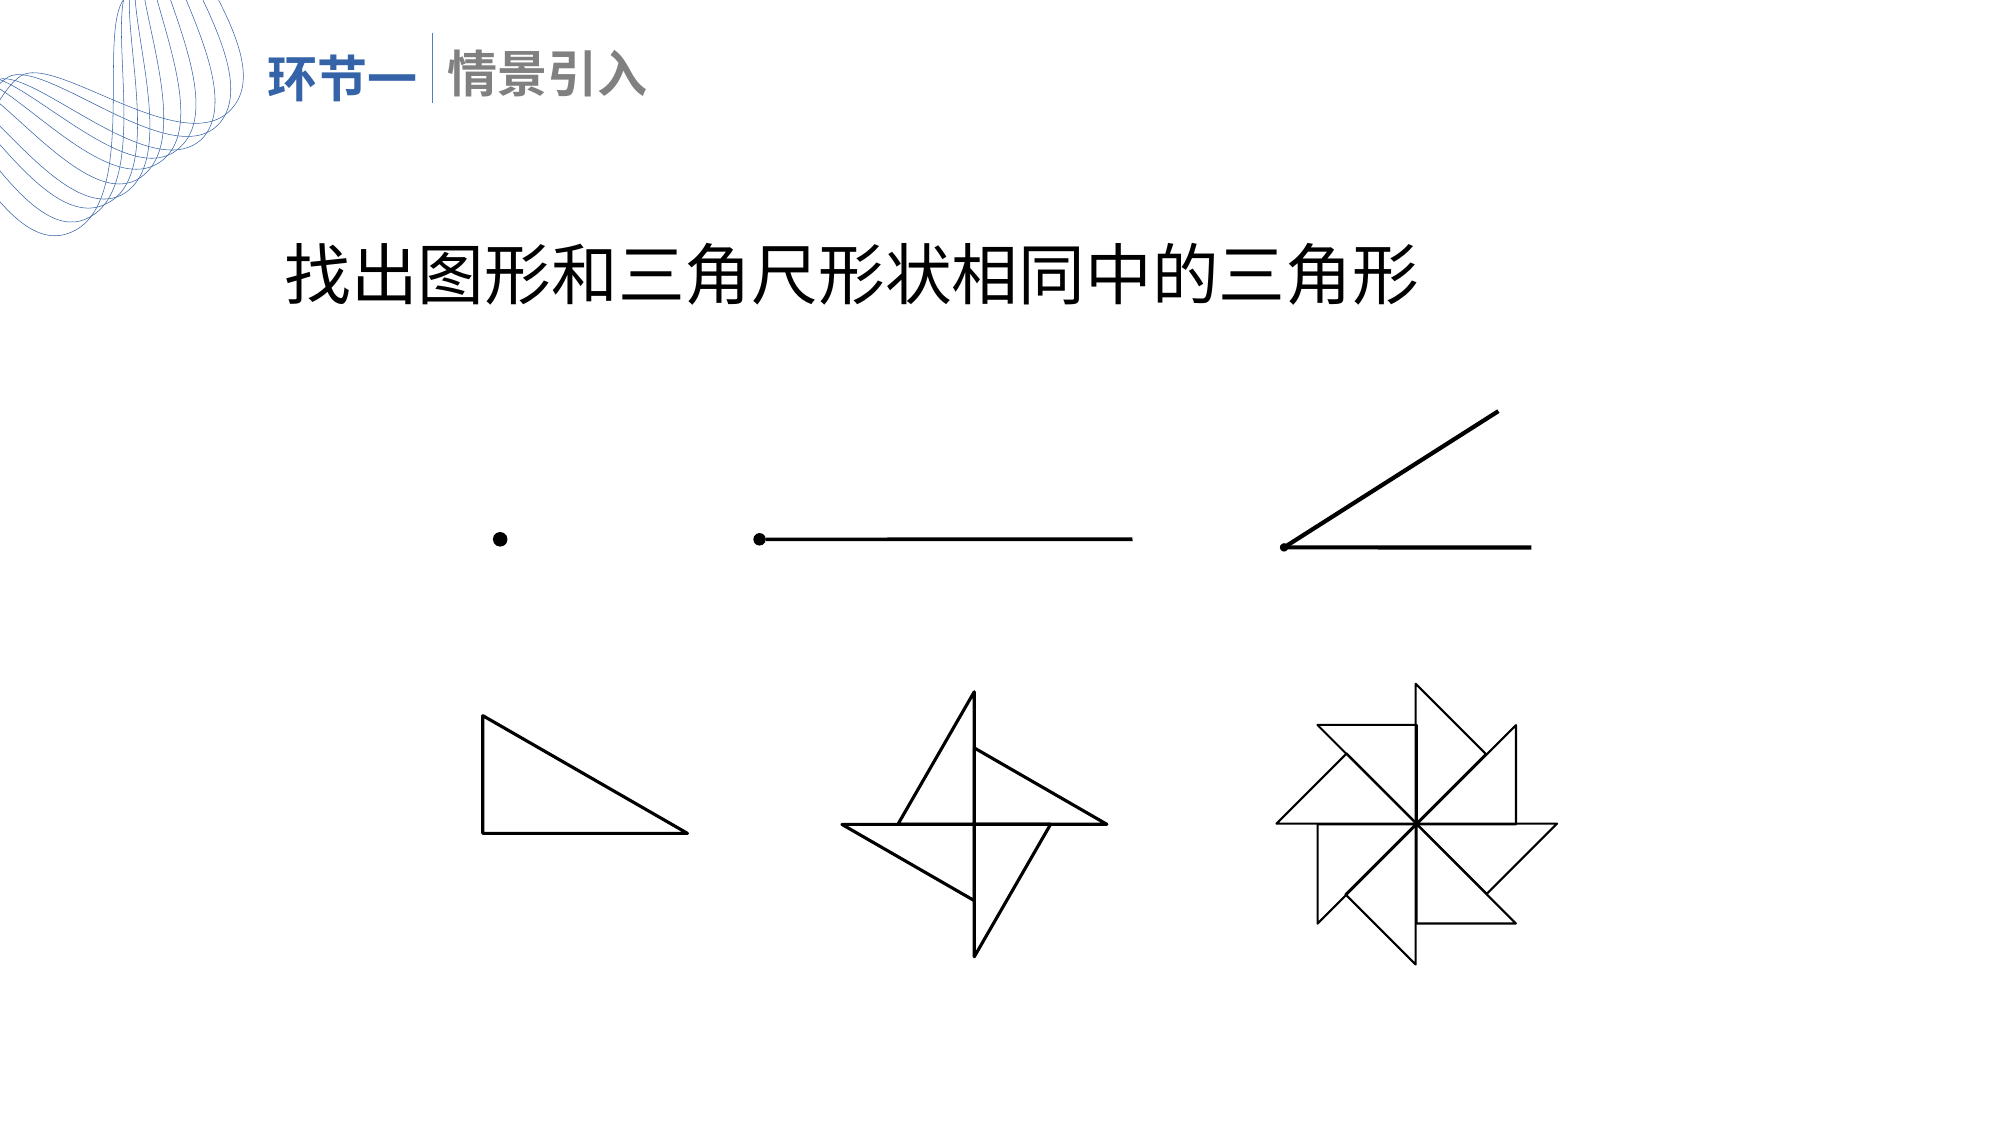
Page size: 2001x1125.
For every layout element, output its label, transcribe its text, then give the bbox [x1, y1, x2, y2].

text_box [1284, 411, 1532, 548]
text_box [493, 533, 507, 546]
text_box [1296, 704, 1537, 944]
text_box 找出图形和三角尺形状相同中的三角形 [269, 225, 1569, 321]
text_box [753, 532, 1133, 546]
text_box [482, 715, 688, 834]
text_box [252, 32, 663, 116]
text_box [841, 691, 1107, 957]
